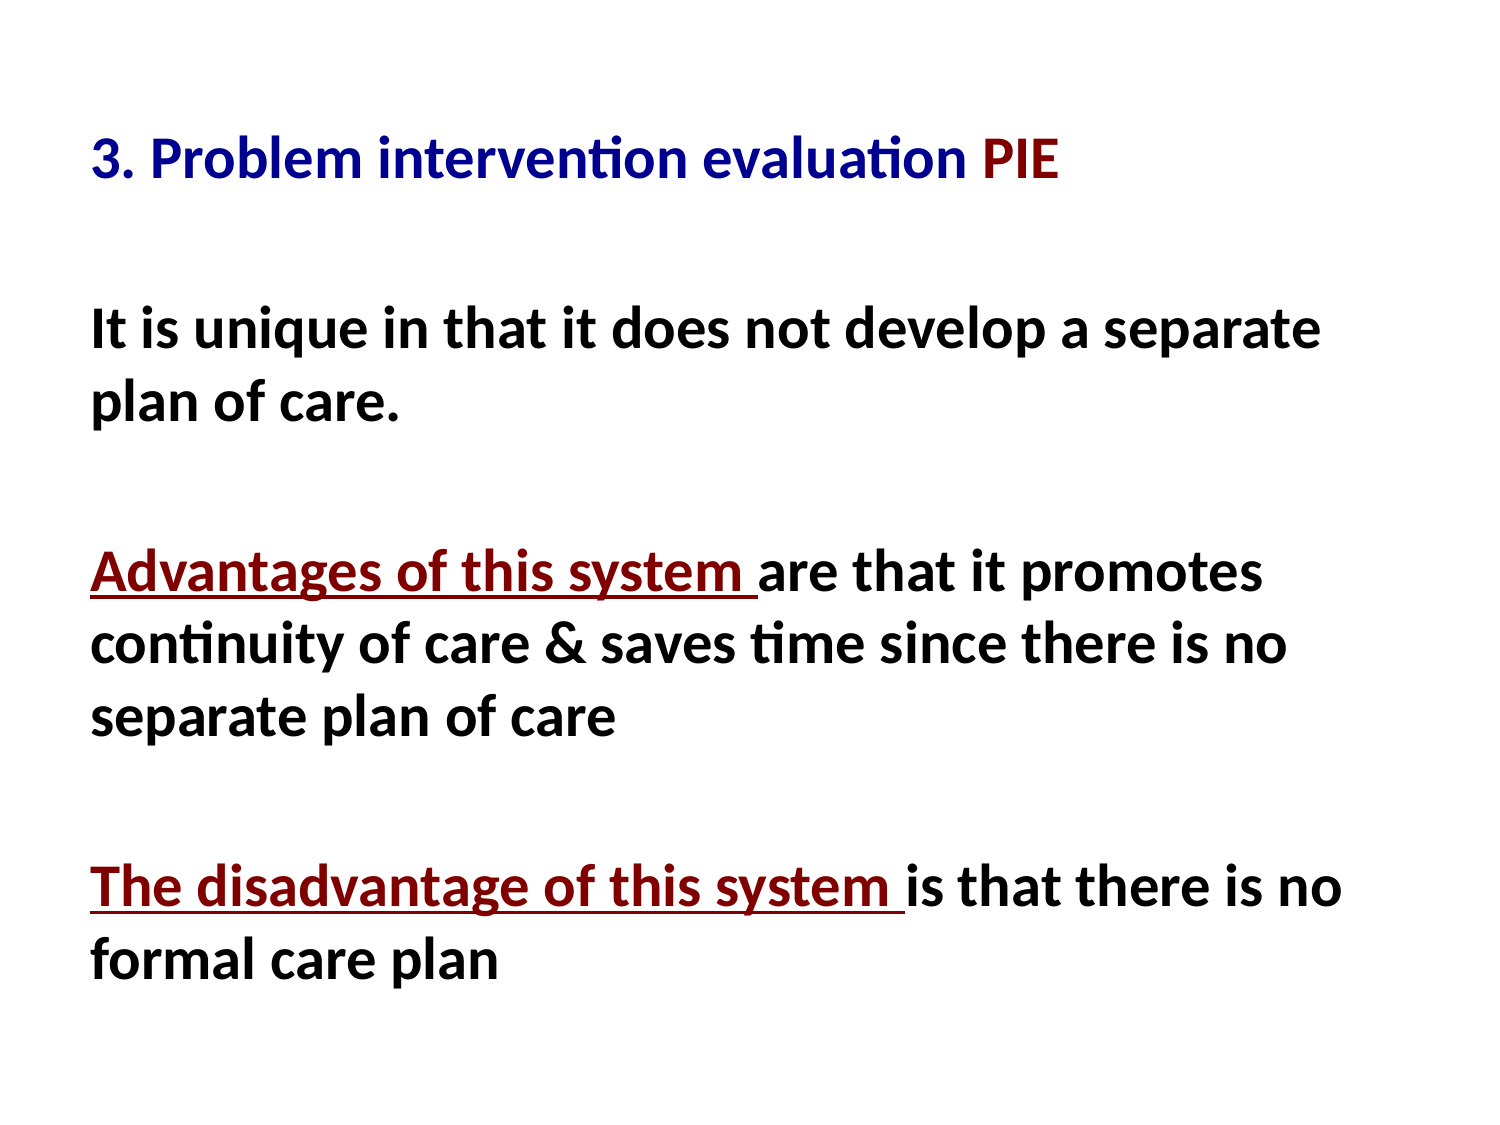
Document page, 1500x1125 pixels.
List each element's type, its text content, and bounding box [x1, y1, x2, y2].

list 3. Problem intervention evaluation PIE It is unique in that it does not develop a separate plan of care. Advantages of this system are that it promotes continuity of care & saves time since there is no separate plan of care The disadvantage of this system is that there is no formal care plan [75, 110, 1425, 1005]
